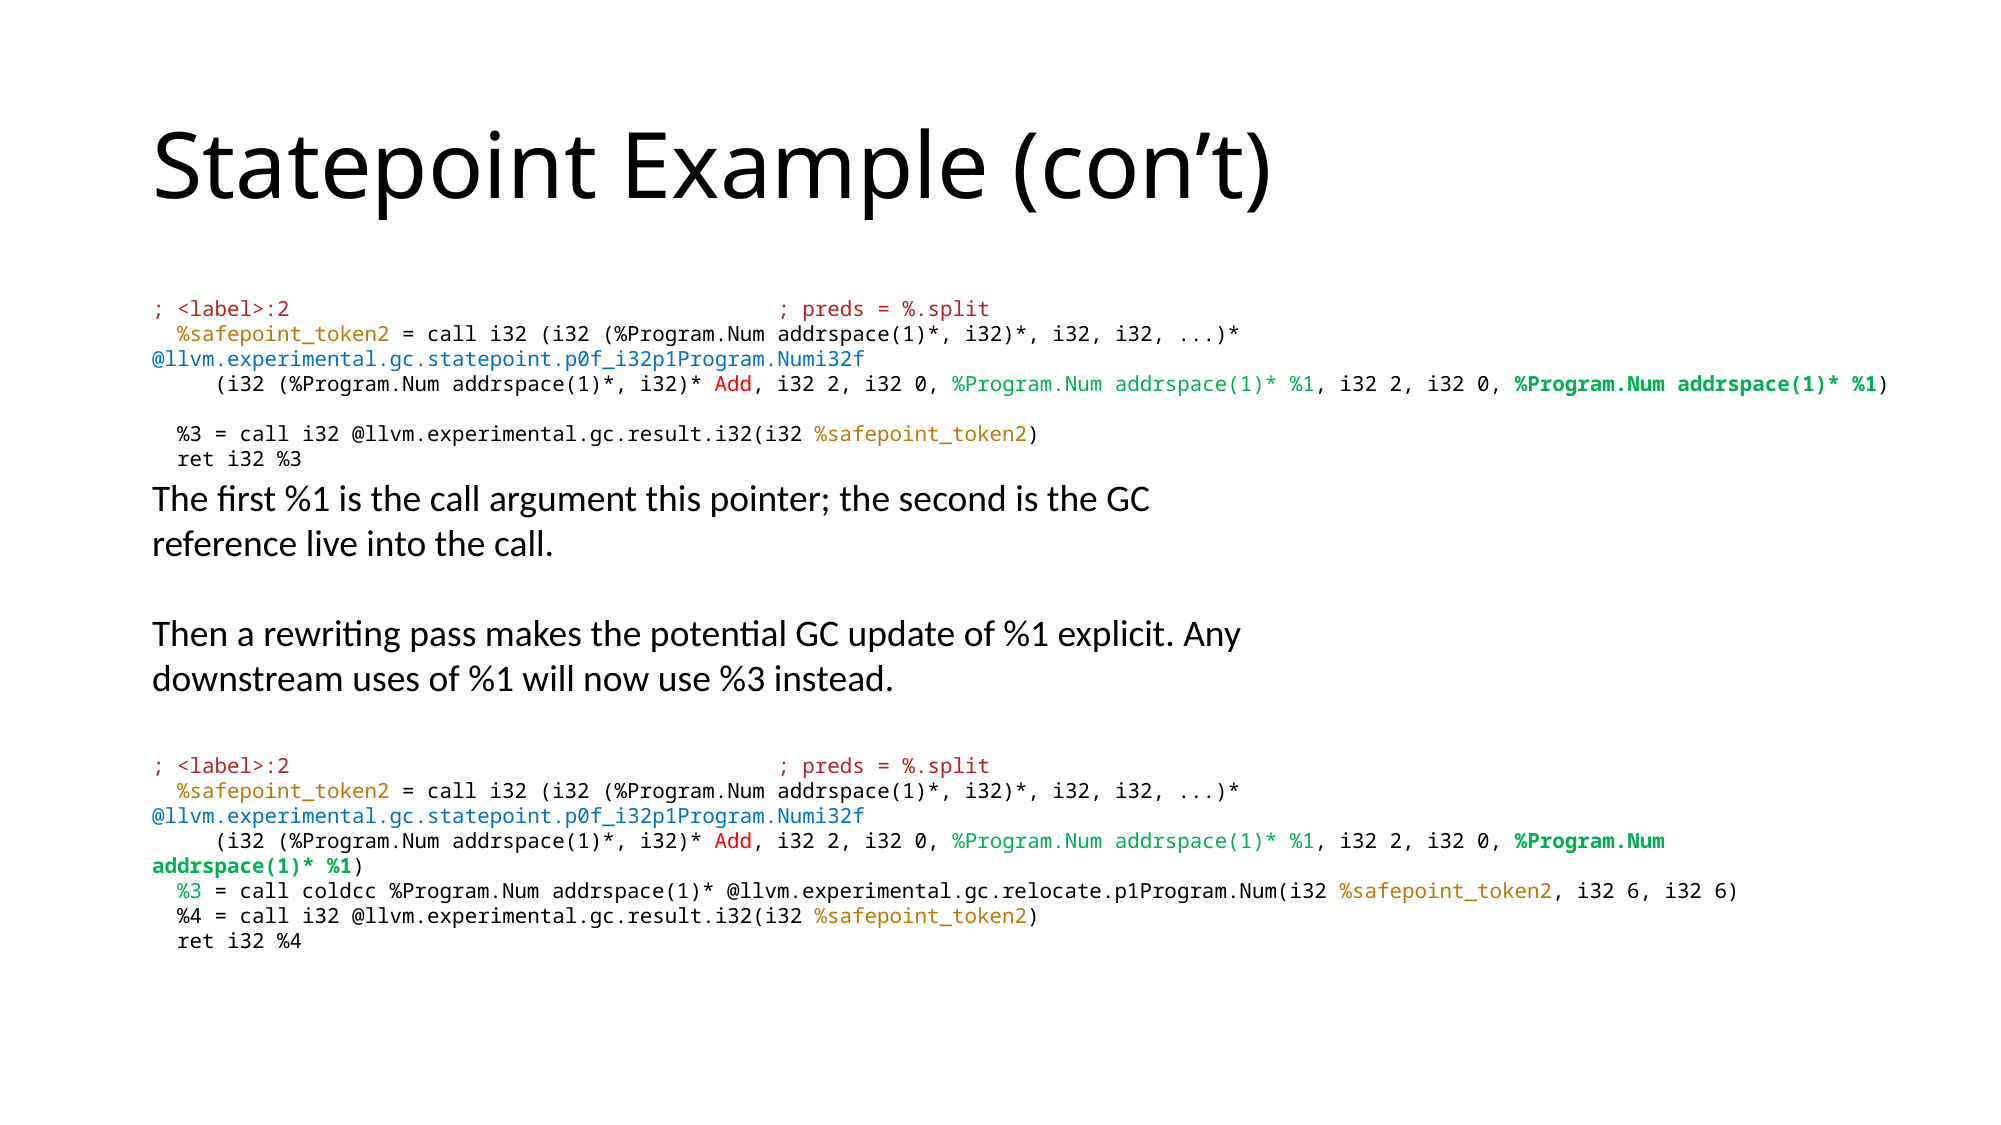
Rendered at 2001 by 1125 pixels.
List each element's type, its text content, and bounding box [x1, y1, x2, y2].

text_box ; <label>:2 ; preds = %.split %safepoint_token2 = call i32 (i32 (%Program.Num addrspace(1)*, i32)*, i32, i32, ...)* @llvm.experimental.gc.statepoint.p0f_i32p1Program.Numi32f (i32 (%Program.Num addrspace(1)*, i32)* Add, i32 2, i32 0, %Program.Num addrspace(1)* %1, i32 2, i32 0, %Program.Num addrspace(1)* %1) %3 = call coldcc %Program.Num addrspace(1)* @llvm.experimental.gc.relocate.p1Program.Num(i32 %safepoint_token2, i32 6, i32 6) %4 = call i32 @llvm.experimental.gc.result.i32(i32 %safepoint_token2) ret i32 %4 [137, 745, 1852, 960]
title Statepoint Example (con’t) [137, 59, 1863, 263]
text_box The first %1 is the call argument this pointer; the second is the GC reference live into the call. Then a rewriting pass makes the potential GC update of %1 explicit. Any downstream uses of %1 will now use %3 instead. [137, 466, 1261, 707]
text_box ; <label>:2 ; preds = %.split %safepoint_token2 = call i32 (i32 (%Program.Num addrspace(1)*, i32)*, i32, i32, ...)* @llvm.experimental.gc.statepoint.p0f_i32p1Program.Numi32f (i32 (%Program.Num addrspace(1)*, i32)* Add, i32 2, i32 0, %Program.Num addrspace(1)* %1, i32 2, i32 0, %Program.Num addrspace(1)* %1) %3 = call i32 @llvm.experimental.gc.result.i32(i32 %safepoint_token2) ret i32 %3 [137, 263, 1922, 503]
